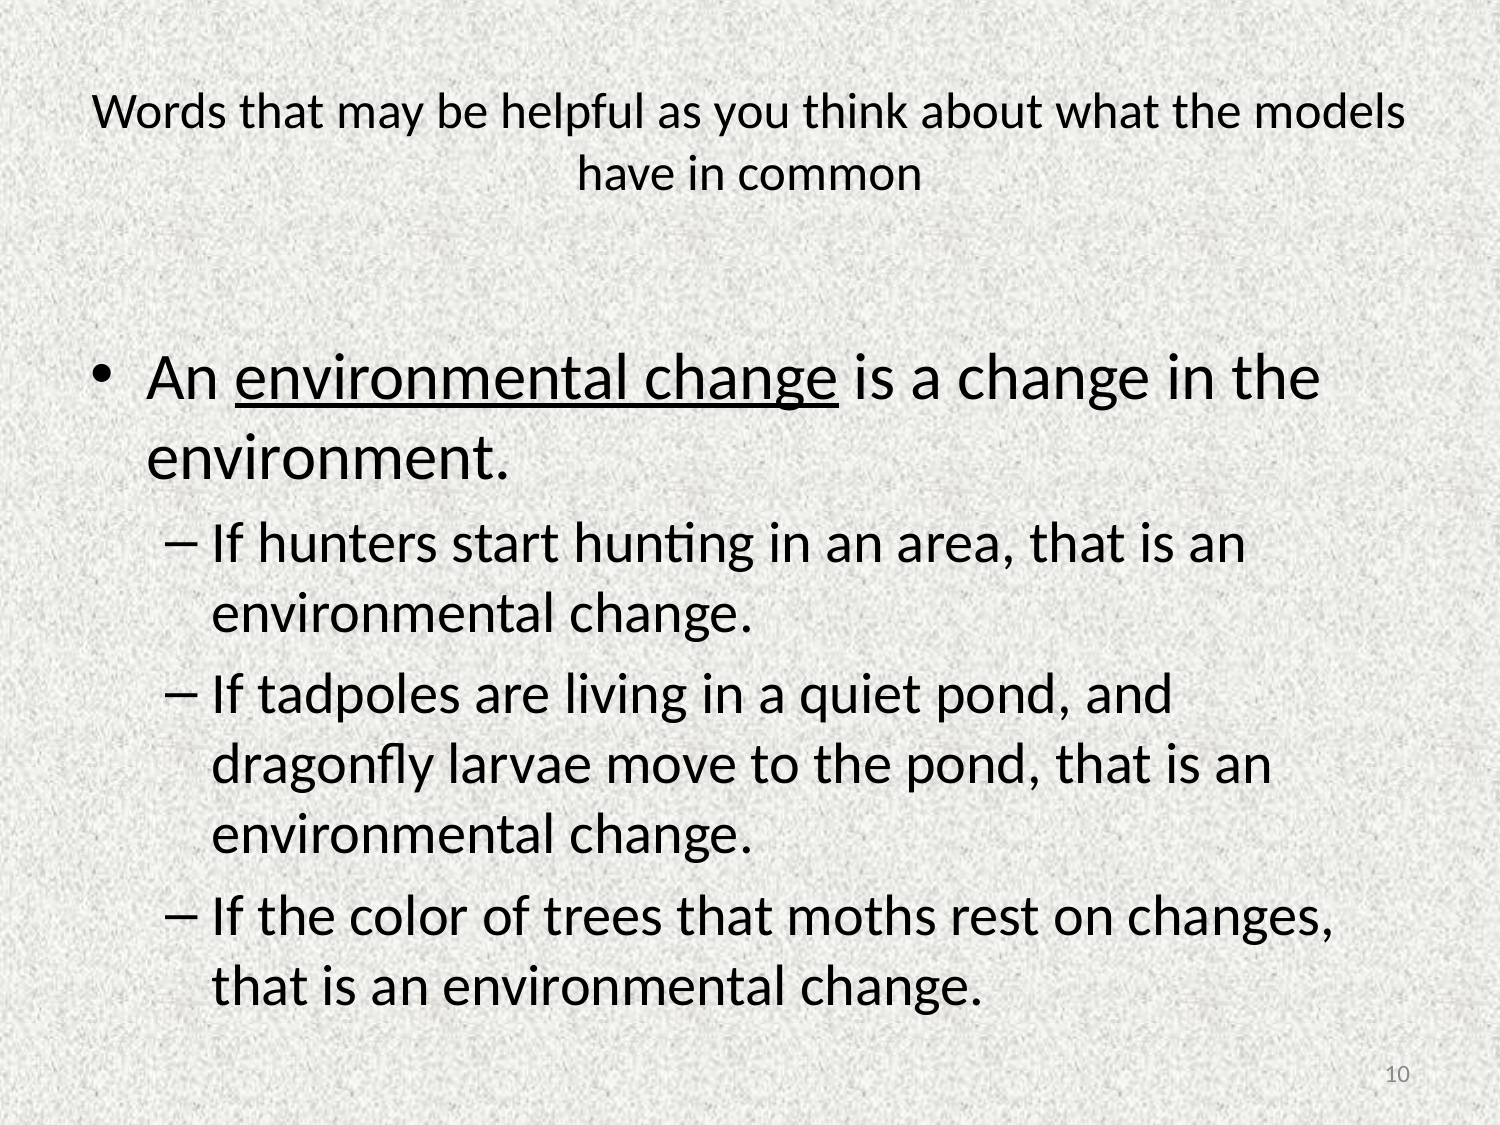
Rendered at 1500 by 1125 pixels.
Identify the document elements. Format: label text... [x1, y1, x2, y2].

slide_number 10 [1074, 1042, 1425, 1103]
list An environmental change is a change in the environment. If hunters start hunting in an area, that is an environmental change. If tadpoles are living in a quiet pond, and dragonfly larvae move to the pond, that is an environmental change. If the color of trees that moths rest on changes, that is an environmental change. [75, 324, 1425, 1068]
picture [0, 0, 1500, 1125]
title Words that may be helpful as you think about what the models have in common [75, 45, 1425, 233]
